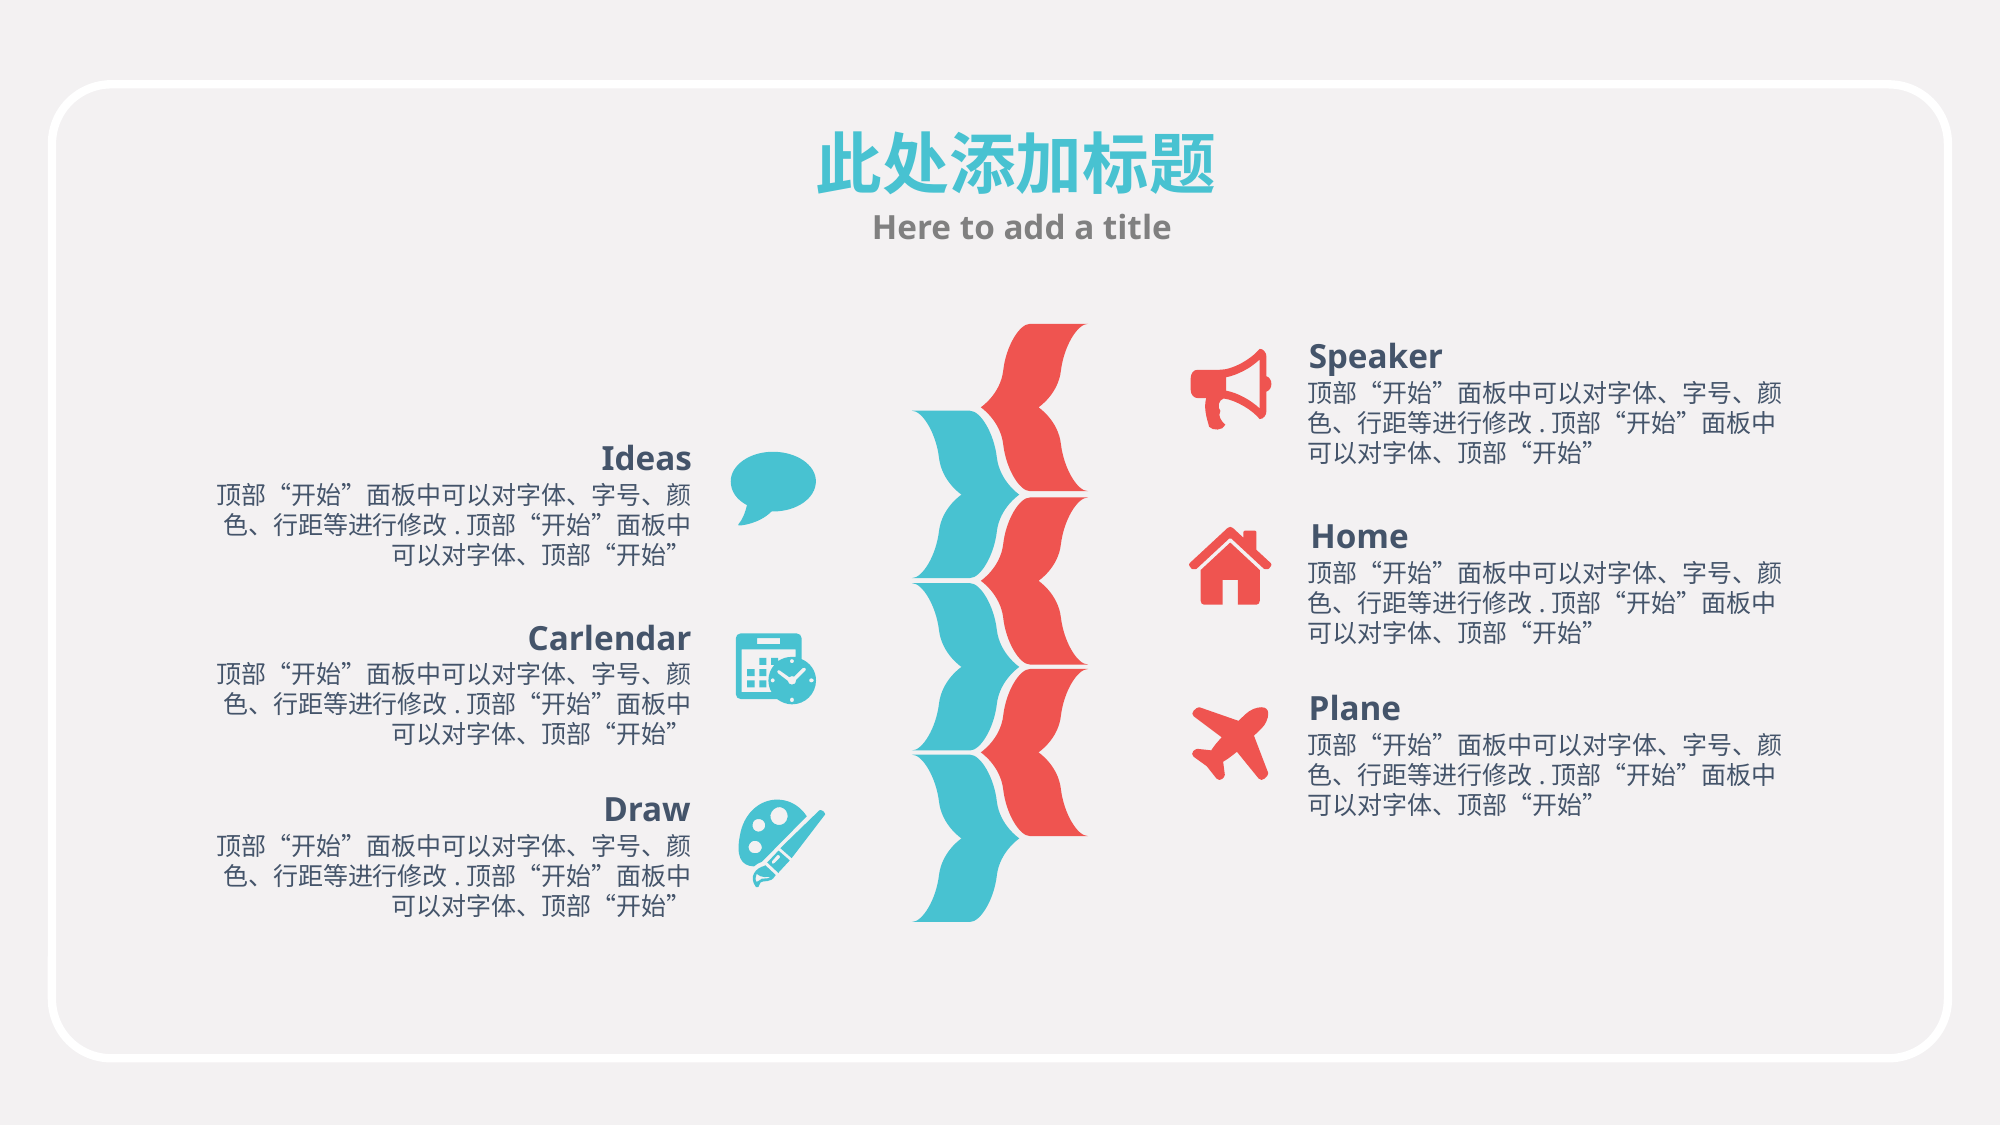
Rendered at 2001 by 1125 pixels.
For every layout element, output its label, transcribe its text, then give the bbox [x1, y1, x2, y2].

text_box Draw [588, 781, 706, 823]
text_box [980, 497, 1089, 665]
text_box 顶部“开始”面板中可以对字体、字号、颜色、行距等进行修改.顶部“开始”面板中可以对字体、顶部“开始” [196, 823, 707, 928]
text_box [800, 114, 1238, 255]
text_box [980, 323, 1089, 492]
text_box Speaker [1294, 327, 1458, 370]
text_box Ideas [587, 429, 707, 471]
text_box [911, 583, 1020, 751]
text_box [911, 410, 1020, 579]
text_box [730, 451, 816, 526]
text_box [734, 797, 826, 888]
text_box 顶部“开始”面板中可以对字体、字号、颜色、行距等进行修改.顶部“开始”面板中可以对字体、顶部“开始” [1293, 370, 1804, 475]
text_box [1189, 526, 1272, 570]
text_box 顶部“开始”面板中可以对字体、字号、颜色、行距等进行修改.顶部“开始”面板中可以对字体、顶部“开始” [196, 471, 707, 577]
text_box Home [1295, 507, 1424, 549]
text_box 顶部“开始”面板中可以对字体、字号、颜色、行距等进行修改.顶部“开始”面板中可以对字体、顶部“开始” [1293, 721, 1804, 827]
text_box [1190, 348, 1272, 430]
text_box [911, 754, 1020, 922]
text_box [980, 668, 1089, 837]
text_box [1192, 707, 1269, 780]
text_box Carlendar [512, 609, 707, 651]
text_box [735, 633, 817, 705]
text_box 顶部“开始”面板中可以对字体、字号、颜色、行距等进行修改.顶部“开始”面板中可以对字体、顶部“开始” [1293, 549, 1804, 655]
text_box Plane [1293, 679, 1417, 721]
text_box [1200, 542, 1260, 605]
text_box 顶部“开始”面板中可以对字体、字号、颜色、行距等进行修改.顶部“开始”面板中可以对字体、顶部“开始” [196, 651, 707, 757]
